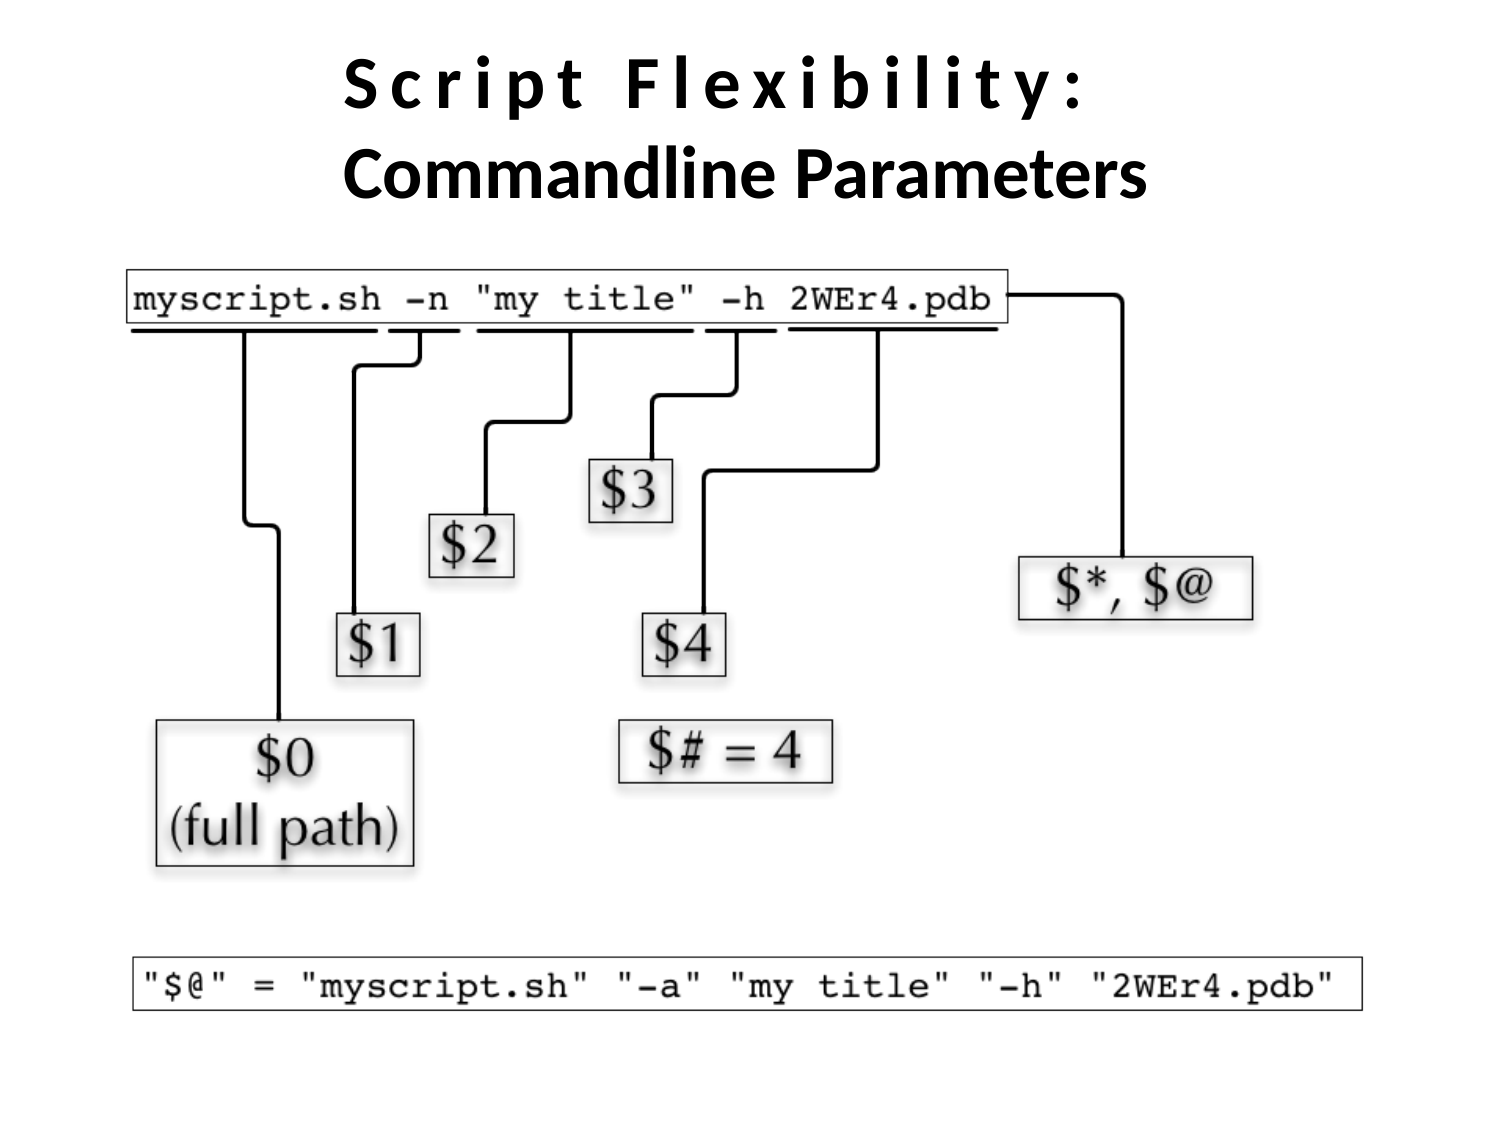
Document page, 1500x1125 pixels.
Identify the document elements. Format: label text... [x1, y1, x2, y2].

text_box Script Flexibility: Commandline Parameters [328, 25, 1172, 221]
picture [123, 266, 1366, 1013]
